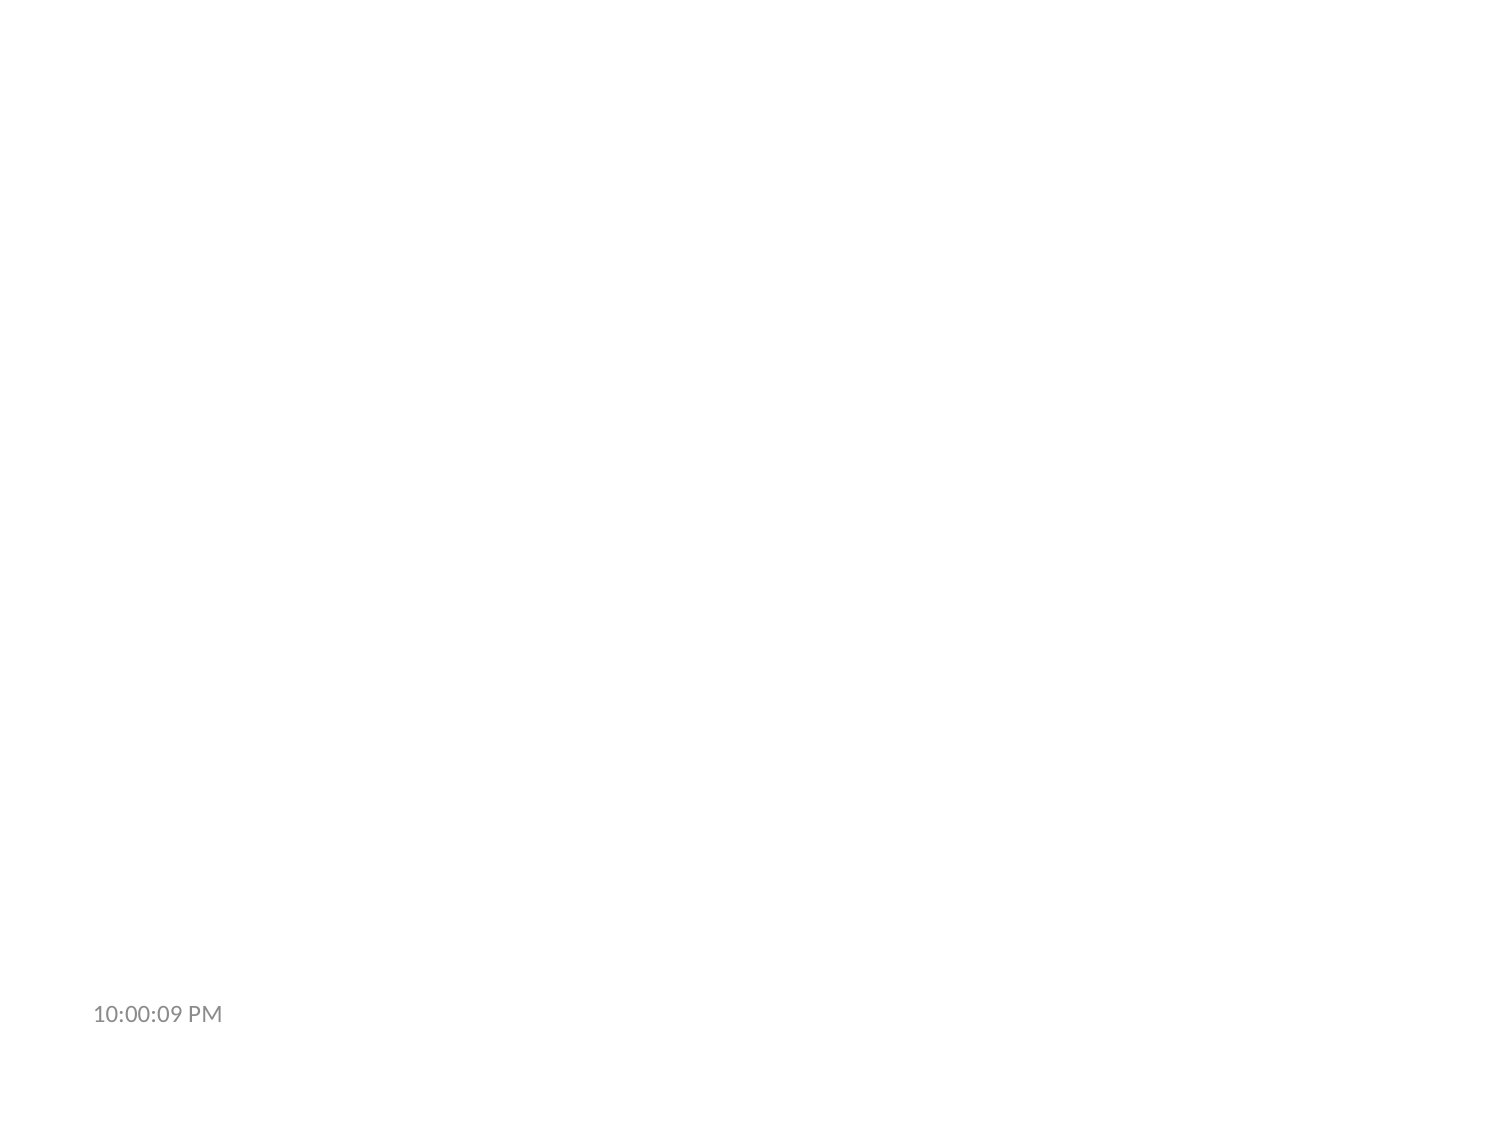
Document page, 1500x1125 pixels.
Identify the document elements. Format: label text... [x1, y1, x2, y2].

text_box 3:35:09 PM [77, 982, 428, 1043]
